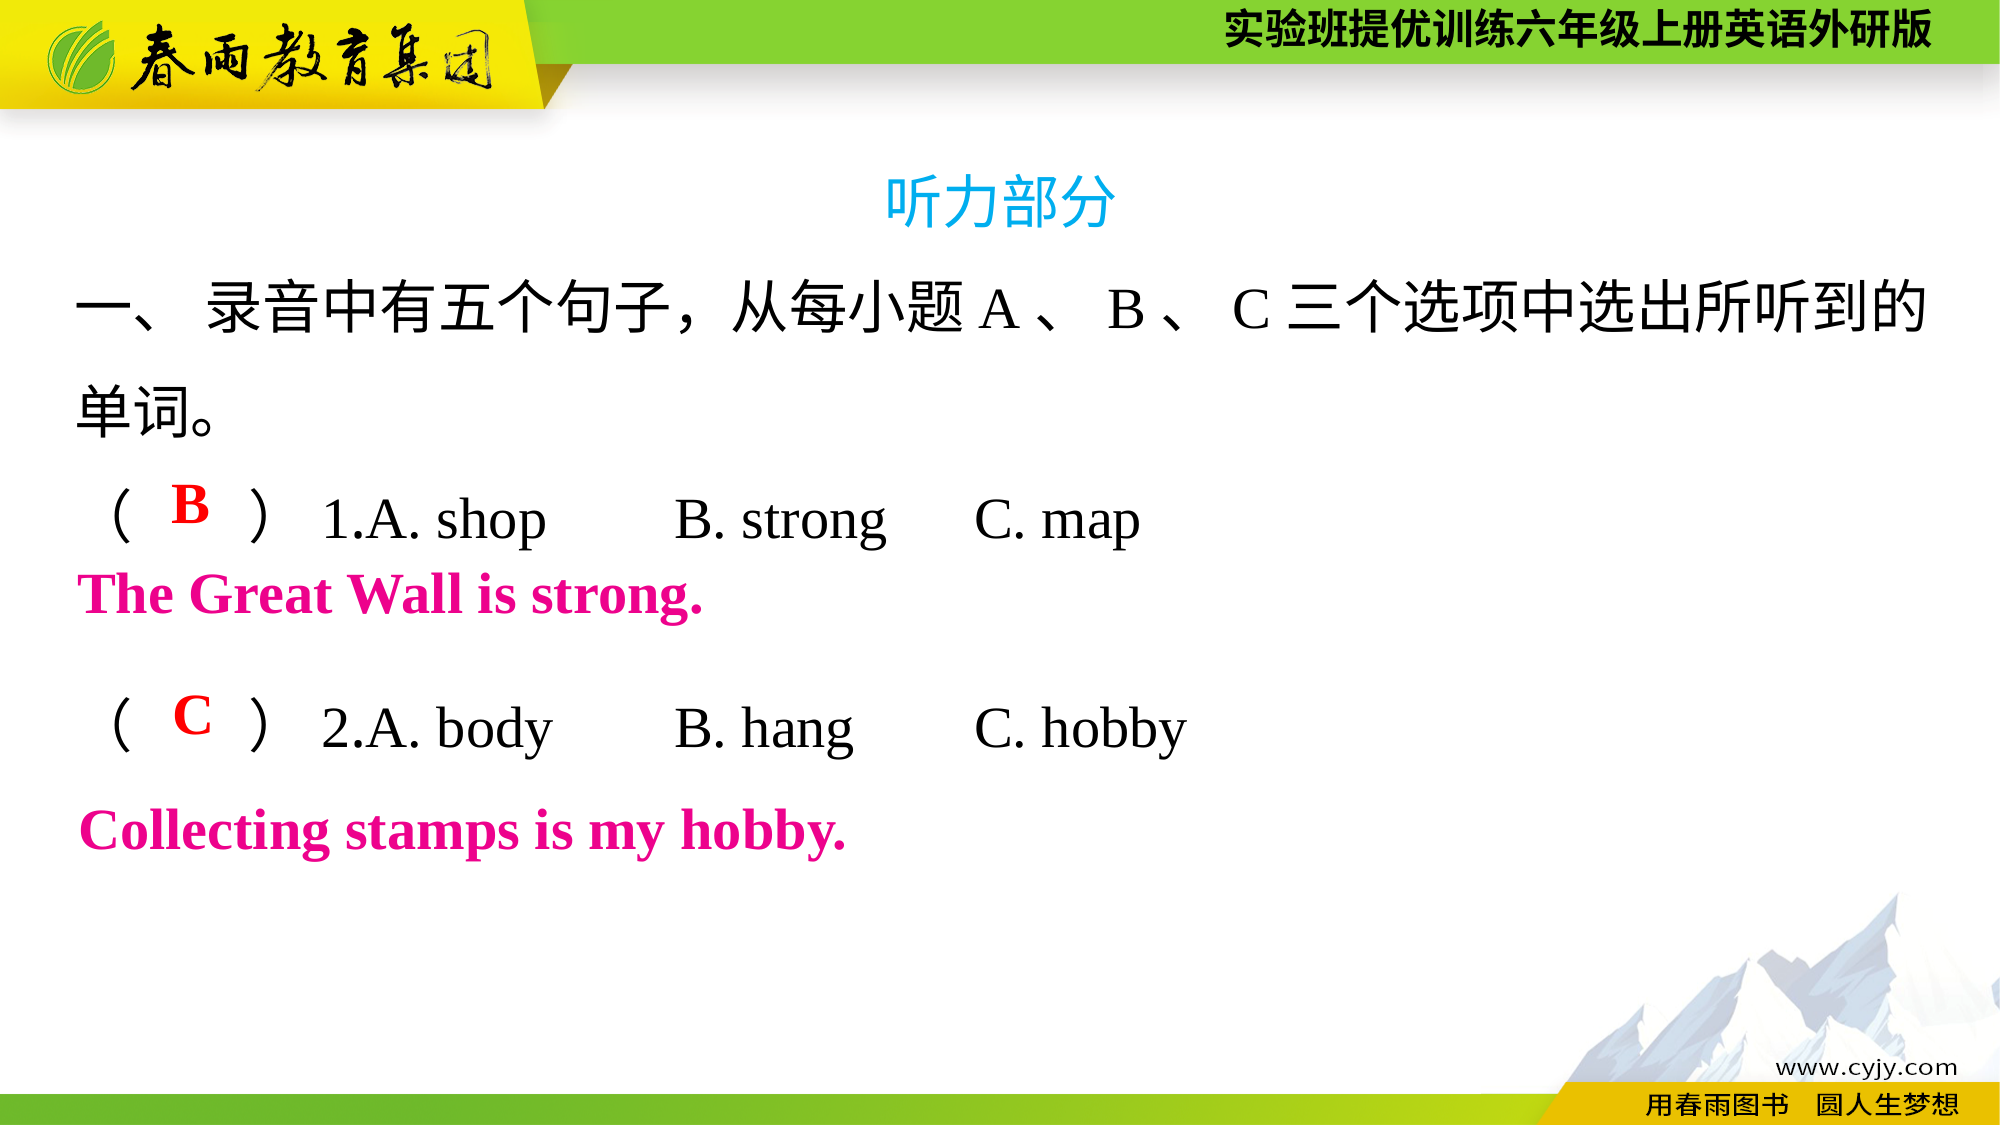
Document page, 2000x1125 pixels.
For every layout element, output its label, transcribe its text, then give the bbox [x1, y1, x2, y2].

text_box Collecting stamps is my hobby. [63, 748, 864, 869]
text_box C [157, 668, 229, 754]
picture [0, 0, 2000, 1125]
text_box B [157, 457, 226, 543]
text_box The Great Wall is strong. [62, 547, 719, 633]
list 听力部分 一、 录音中有五个句子，从每小题A、B、C三个选项中选出所听到的单词。 （ ）1.A. shop B. strong C. map （ ）2.A. body B. hang C. hobby [59, 122, 1944, 774]
